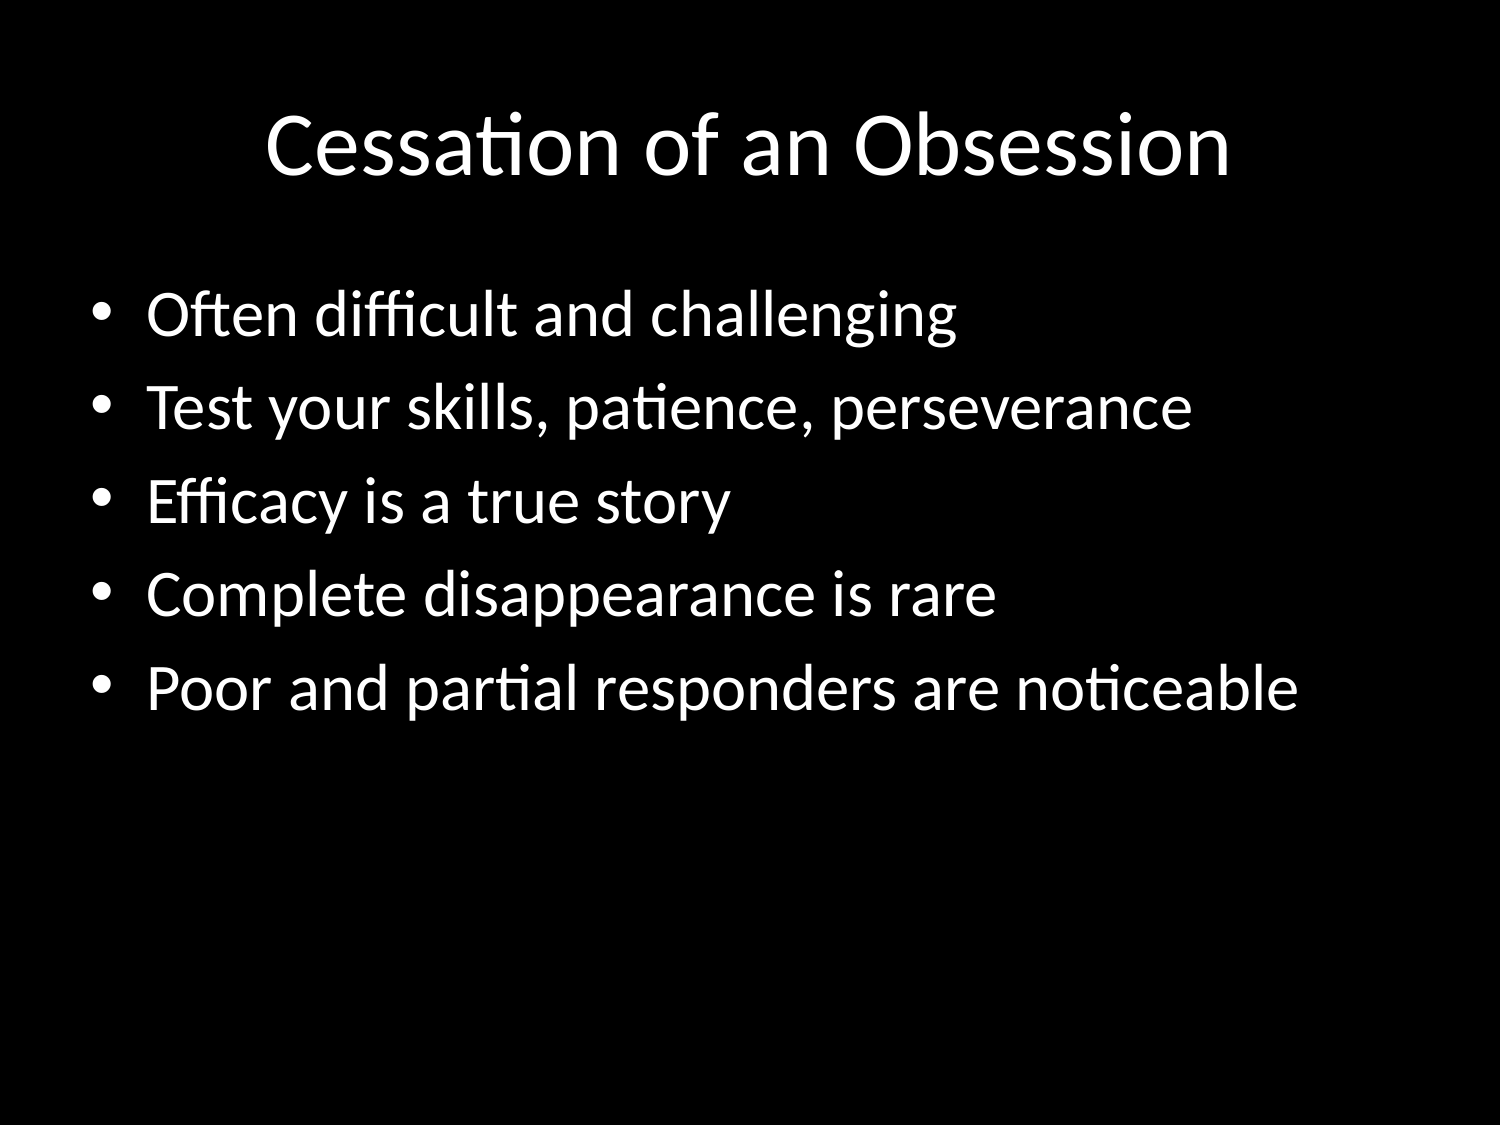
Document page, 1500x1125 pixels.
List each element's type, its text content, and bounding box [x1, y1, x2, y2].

list Often difficult and challenging Test your skills, patience, perseverance Efficacy is a true story Complete disappearance is rare Poor and partial responders are noticeable [75, 262, 1425, 1005]
title Cessation of an Obsession [75, 45, 1425, 233]
